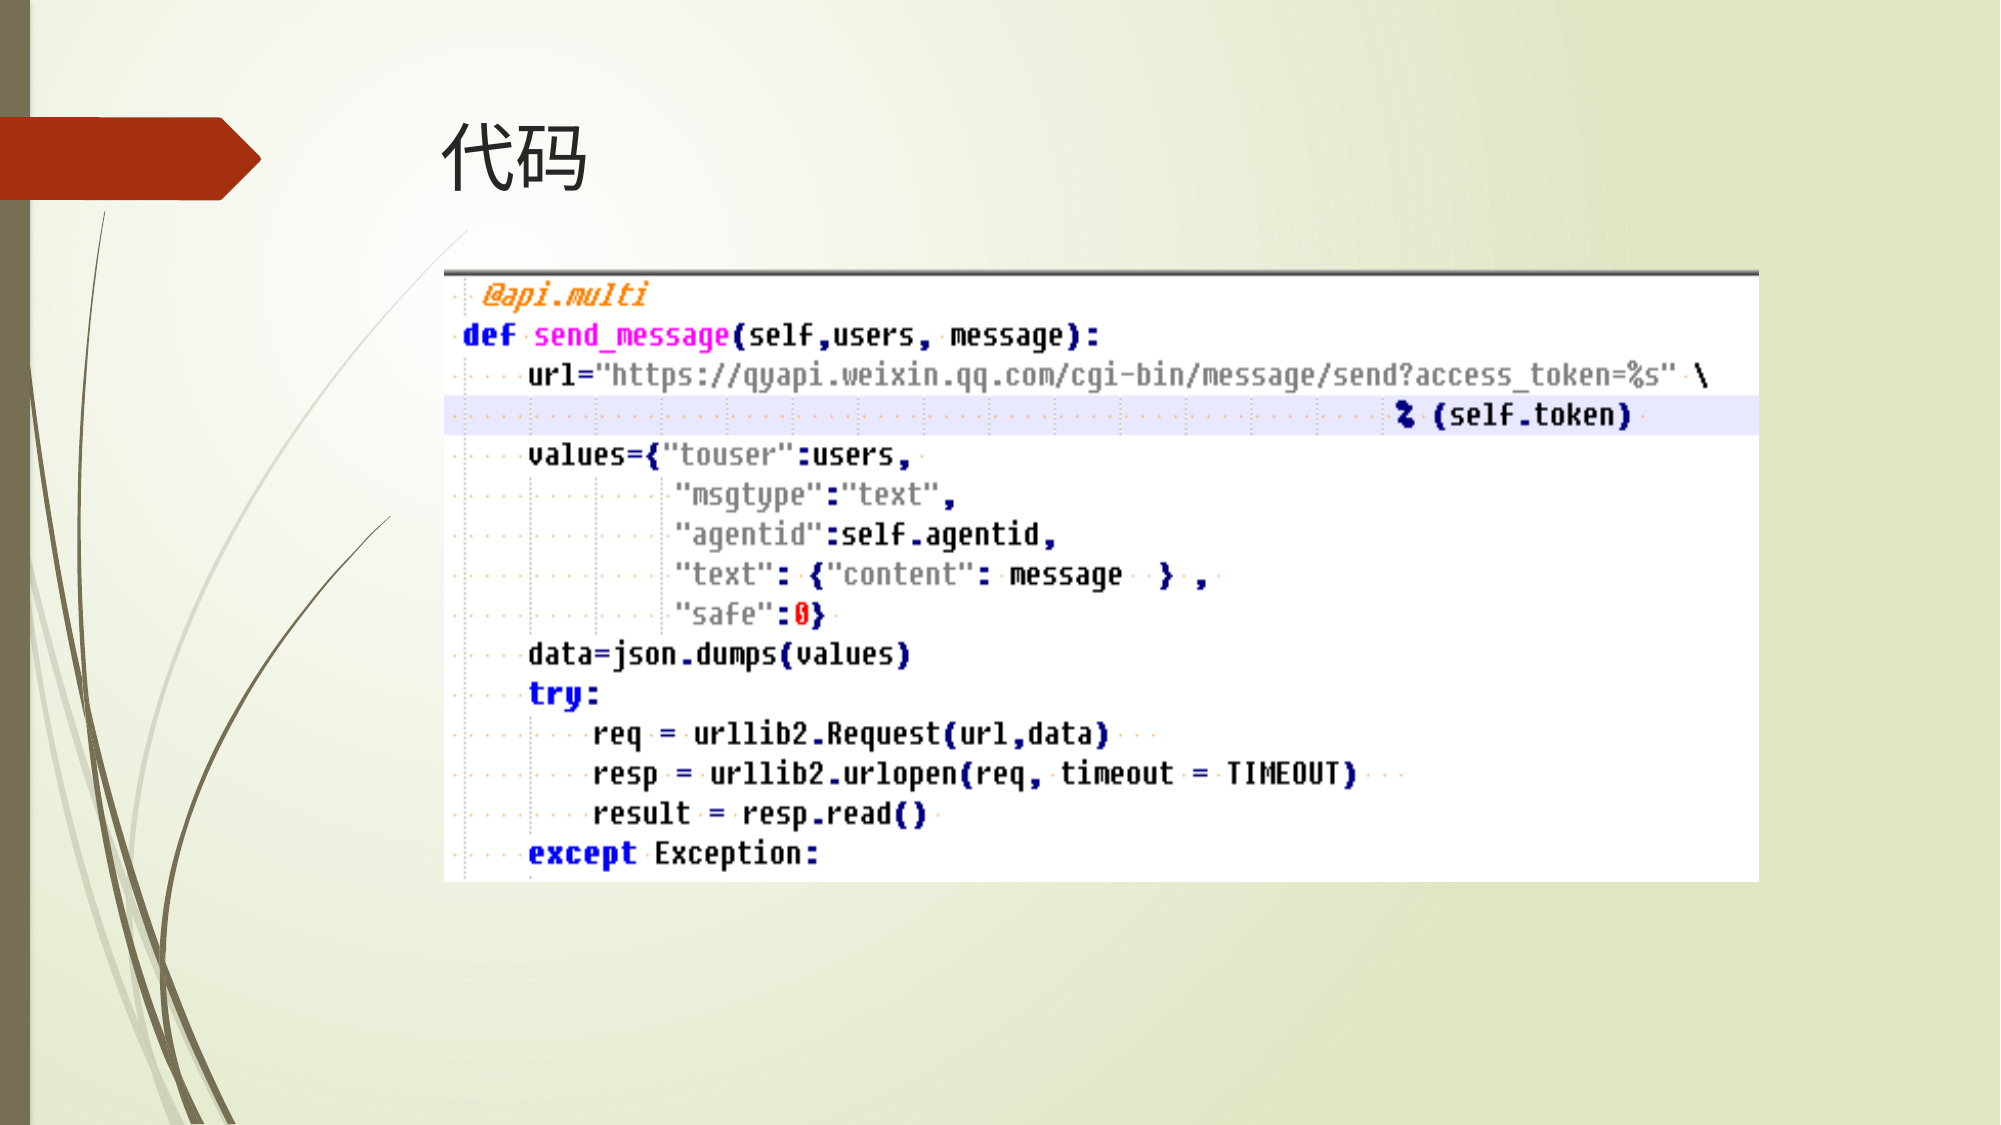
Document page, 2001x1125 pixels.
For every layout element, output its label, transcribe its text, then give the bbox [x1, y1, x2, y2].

title 代码 [425, 102, 1888, 313]
picture [444, 269, 1759, 883]
